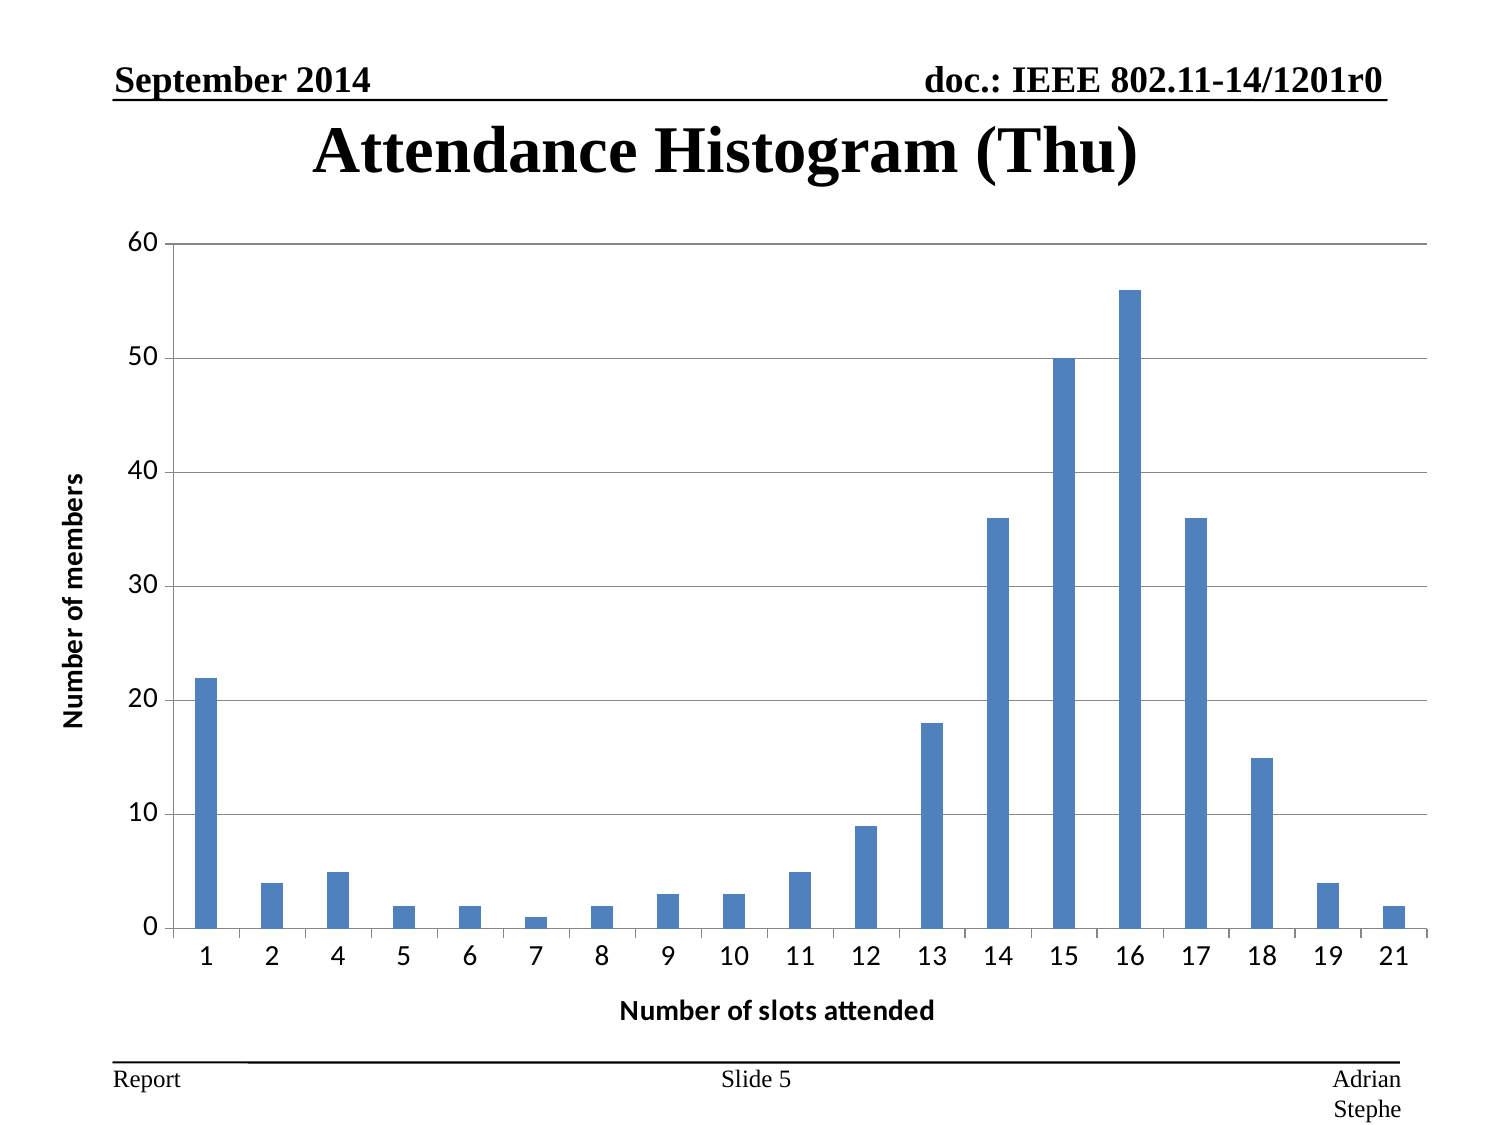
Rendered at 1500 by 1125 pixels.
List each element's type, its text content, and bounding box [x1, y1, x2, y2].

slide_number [114, 54, 374, 101]
chart [24, 212, 1457, 1063]
slide_number Slide 5 [712, 1071, 800, 1093]
title Attendance Histogram (Thu) [88, 111, 1364, 210]
footer Adrian Stephens, Intel Corporation [1324, 1071, 1402, 1093]
